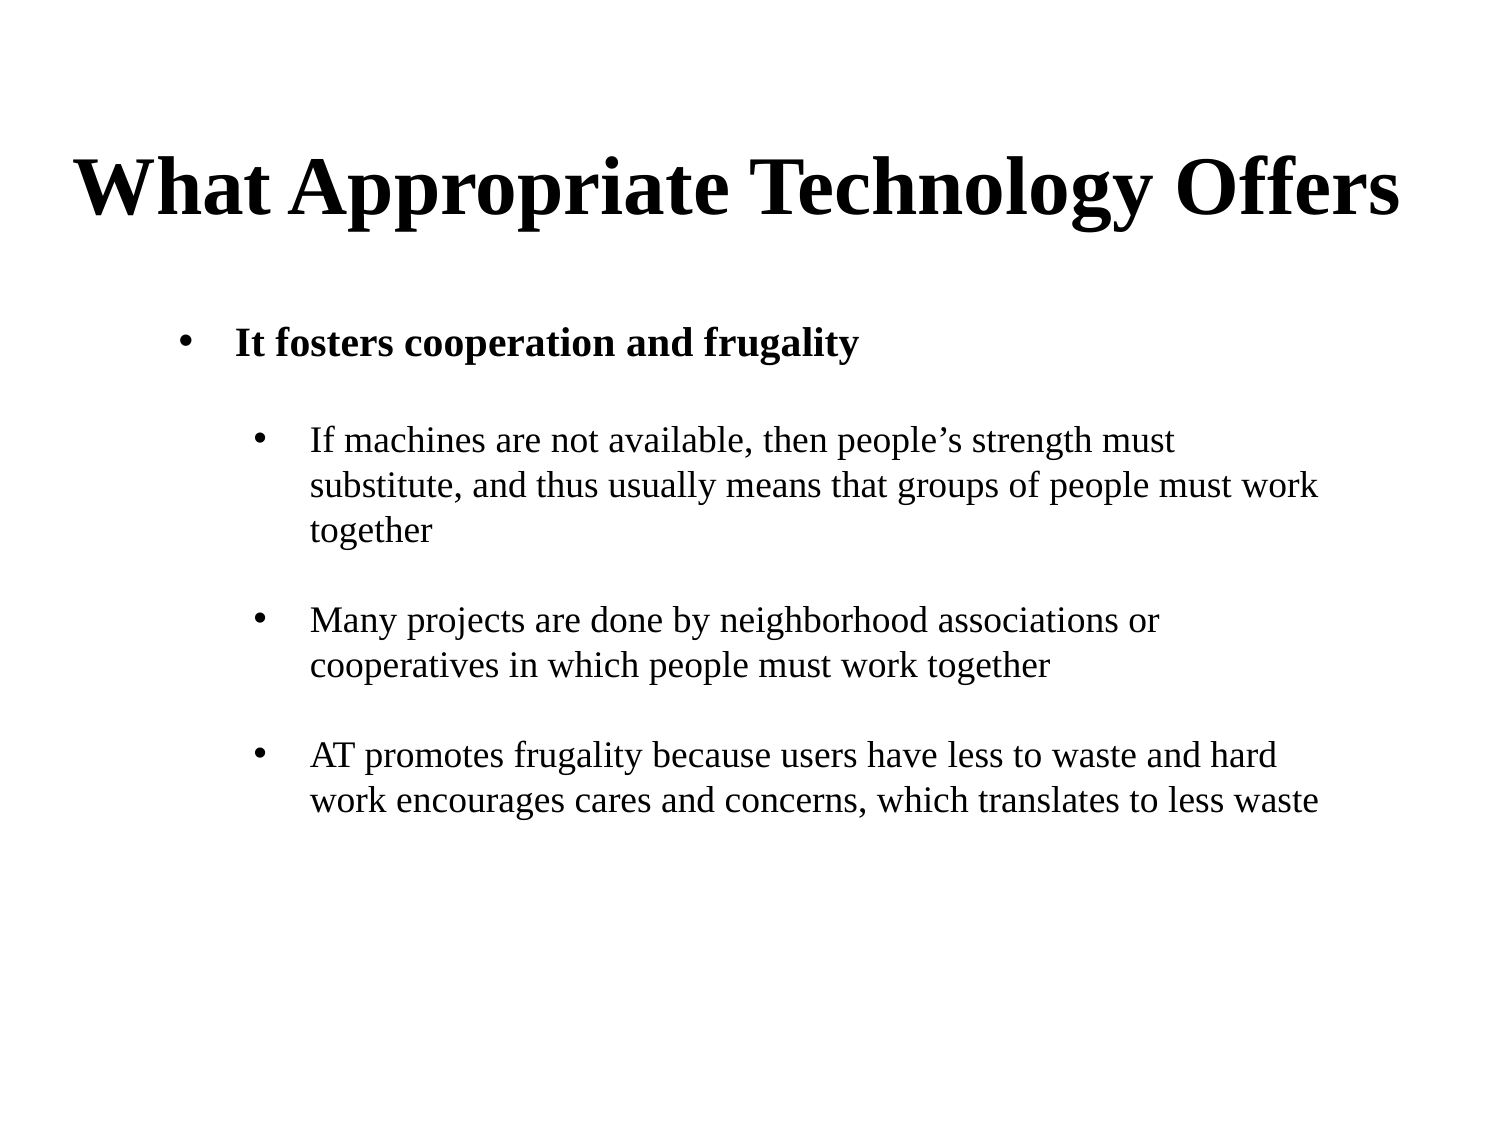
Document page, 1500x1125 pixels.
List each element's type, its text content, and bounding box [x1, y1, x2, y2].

title What Appropriate Technology Offers [34, 99, 1441, 263]
text_box It fosters cooperation and frugality If machines are not available, then people’s strength must substitute, and thus usually means that groups of people must work together Many projects are done by neighborhood associations or cooperatives in which people must work together AT promotes frugality because users have less to waste and hard work encourages cares and concerns, which translates to less waste [163, 262, 1350, 963]
